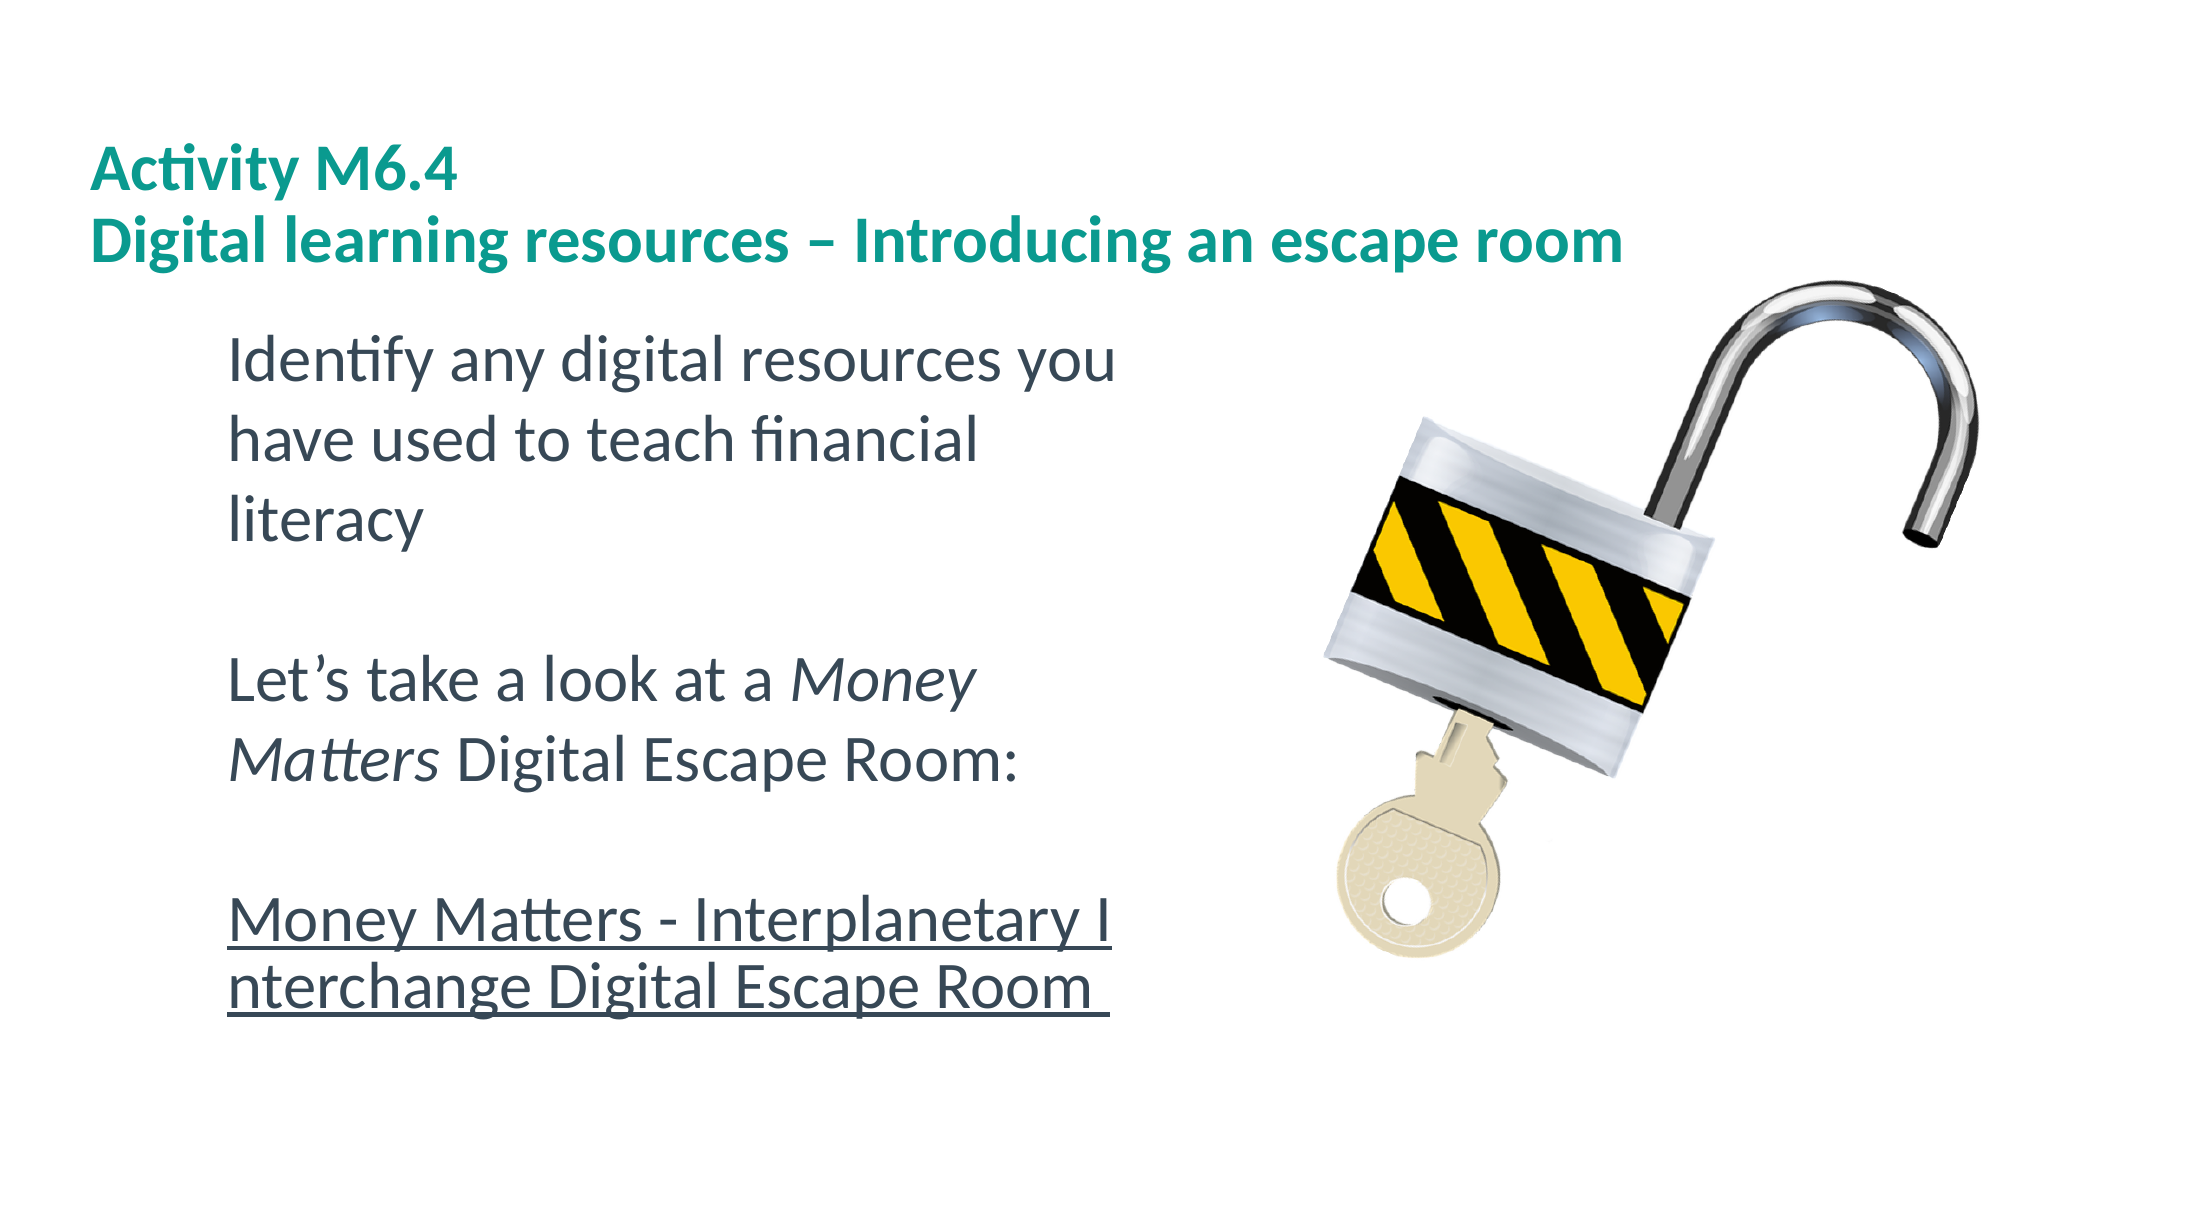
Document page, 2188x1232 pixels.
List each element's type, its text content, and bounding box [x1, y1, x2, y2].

picture [1228, 145, 2021, 1087]
text_box Identify any digital resources you have used to teach financial literacy Let’s take a look at a Money Matters Digital Escape Room: Money Matters - Interplanetary Interchange Digital Escape Room [212, 307, 1144, 963]
title Activity M6.4 Digital learning resources – Introducing an escape room [82, 84, 2106, 327]
